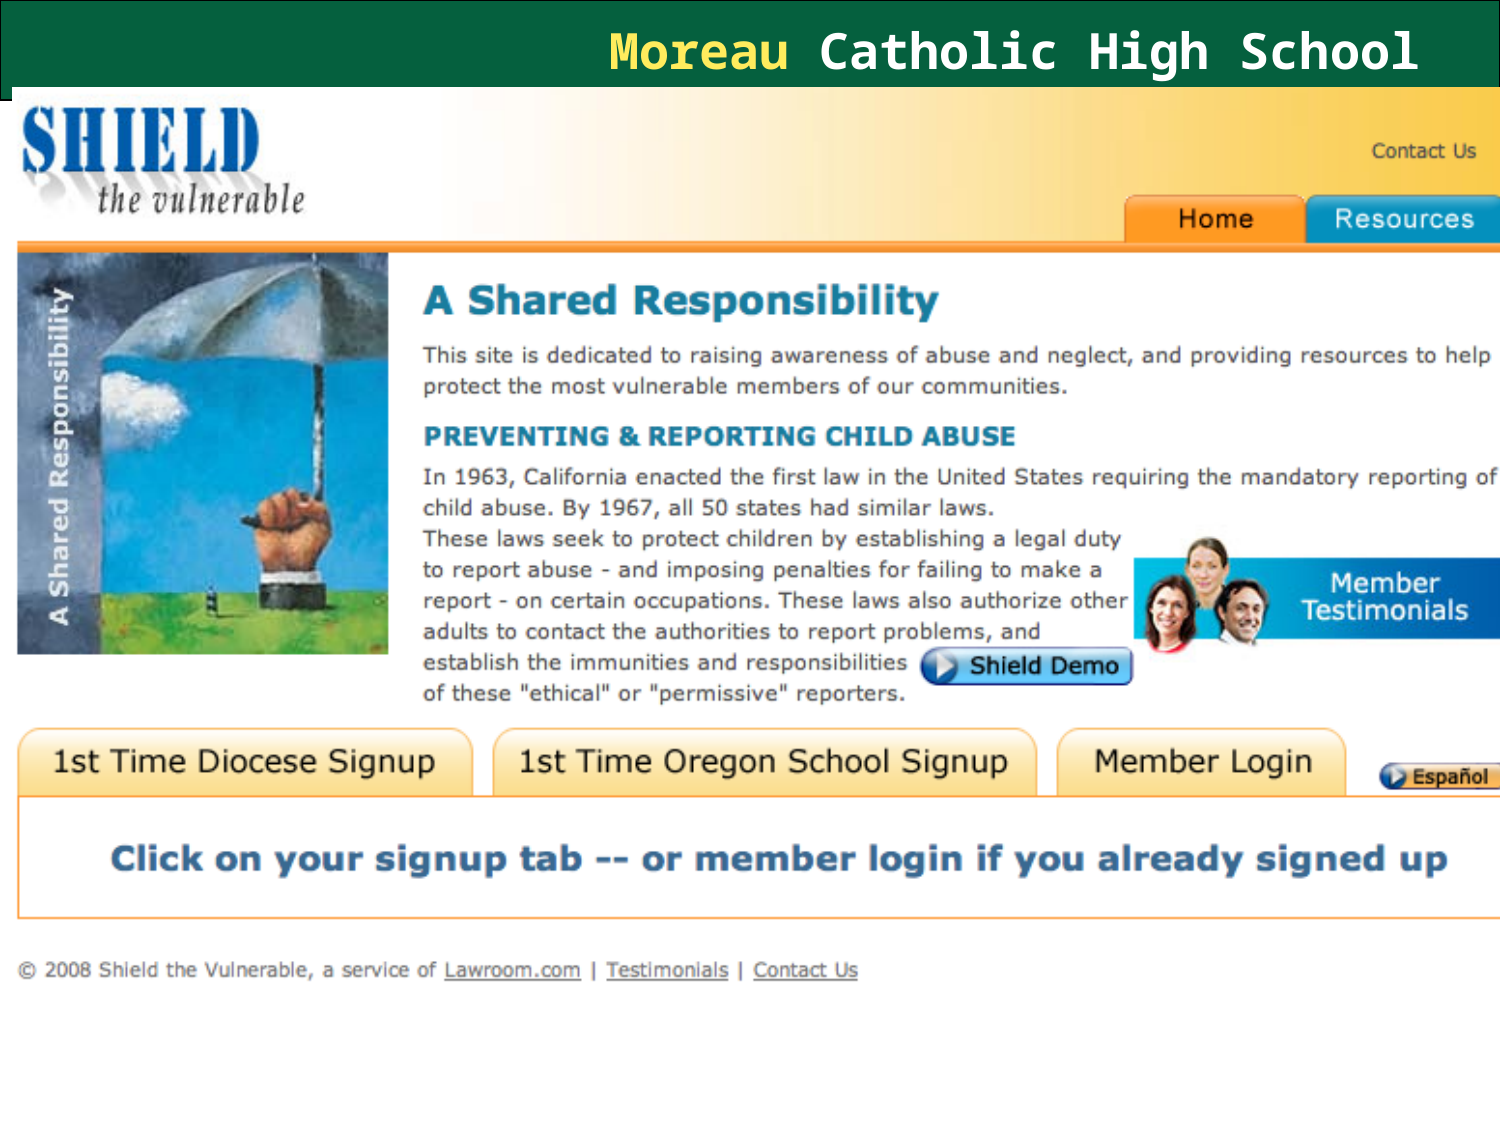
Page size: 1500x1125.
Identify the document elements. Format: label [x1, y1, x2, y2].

picture [1462, 213, 1474, 229]
picture [12, 87, 1500, 990]
picture [1356, 213, 1369, 229]
picture [1405, 214, 1416, 229]
picture [1420, 213, 1458, 229]
picture [1372, 213, 1400, 229]
